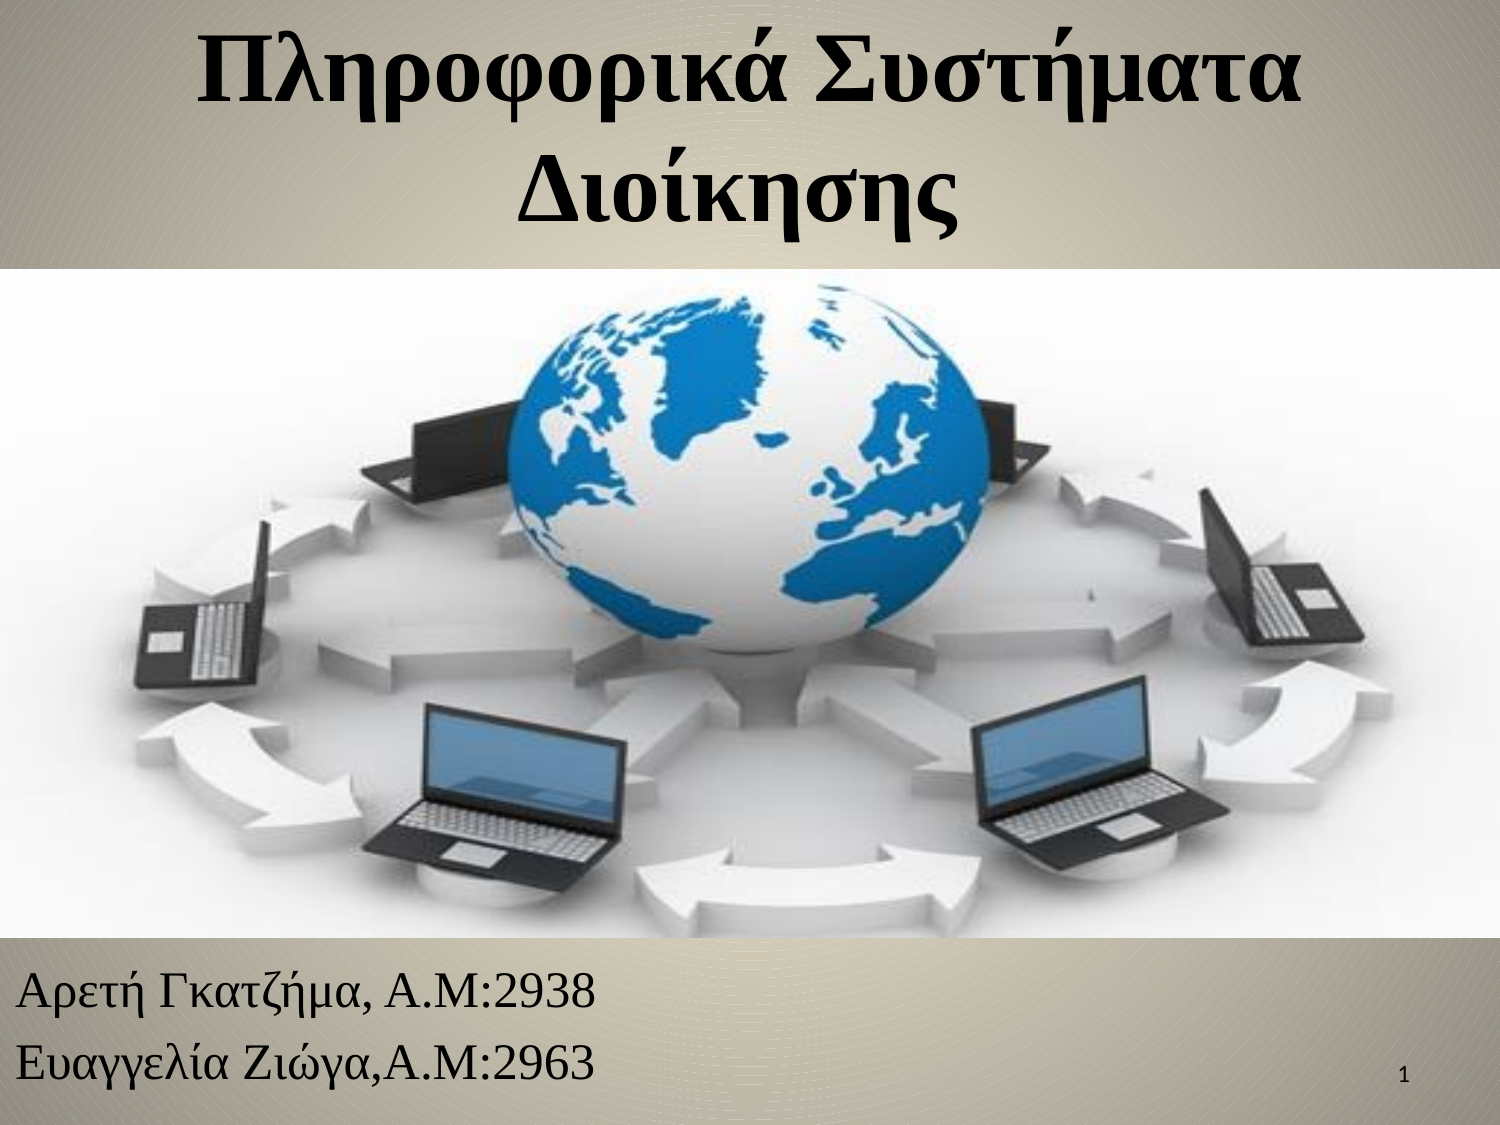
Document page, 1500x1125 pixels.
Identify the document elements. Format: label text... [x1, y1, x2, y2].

title Πληροφορικά Συστήματα Διοίκησης [0, 0, 1500, 268]
picture [0, 269, 1500, 938]
slide_number 1 [1074, 1042, 1425, 1103]
subtitle Αρετή Γκατζήμα, Α.Μ:2938 Ευαγγελία Ζιώγα,Α.Μ:2963 [0, 949, 657, 1125]
